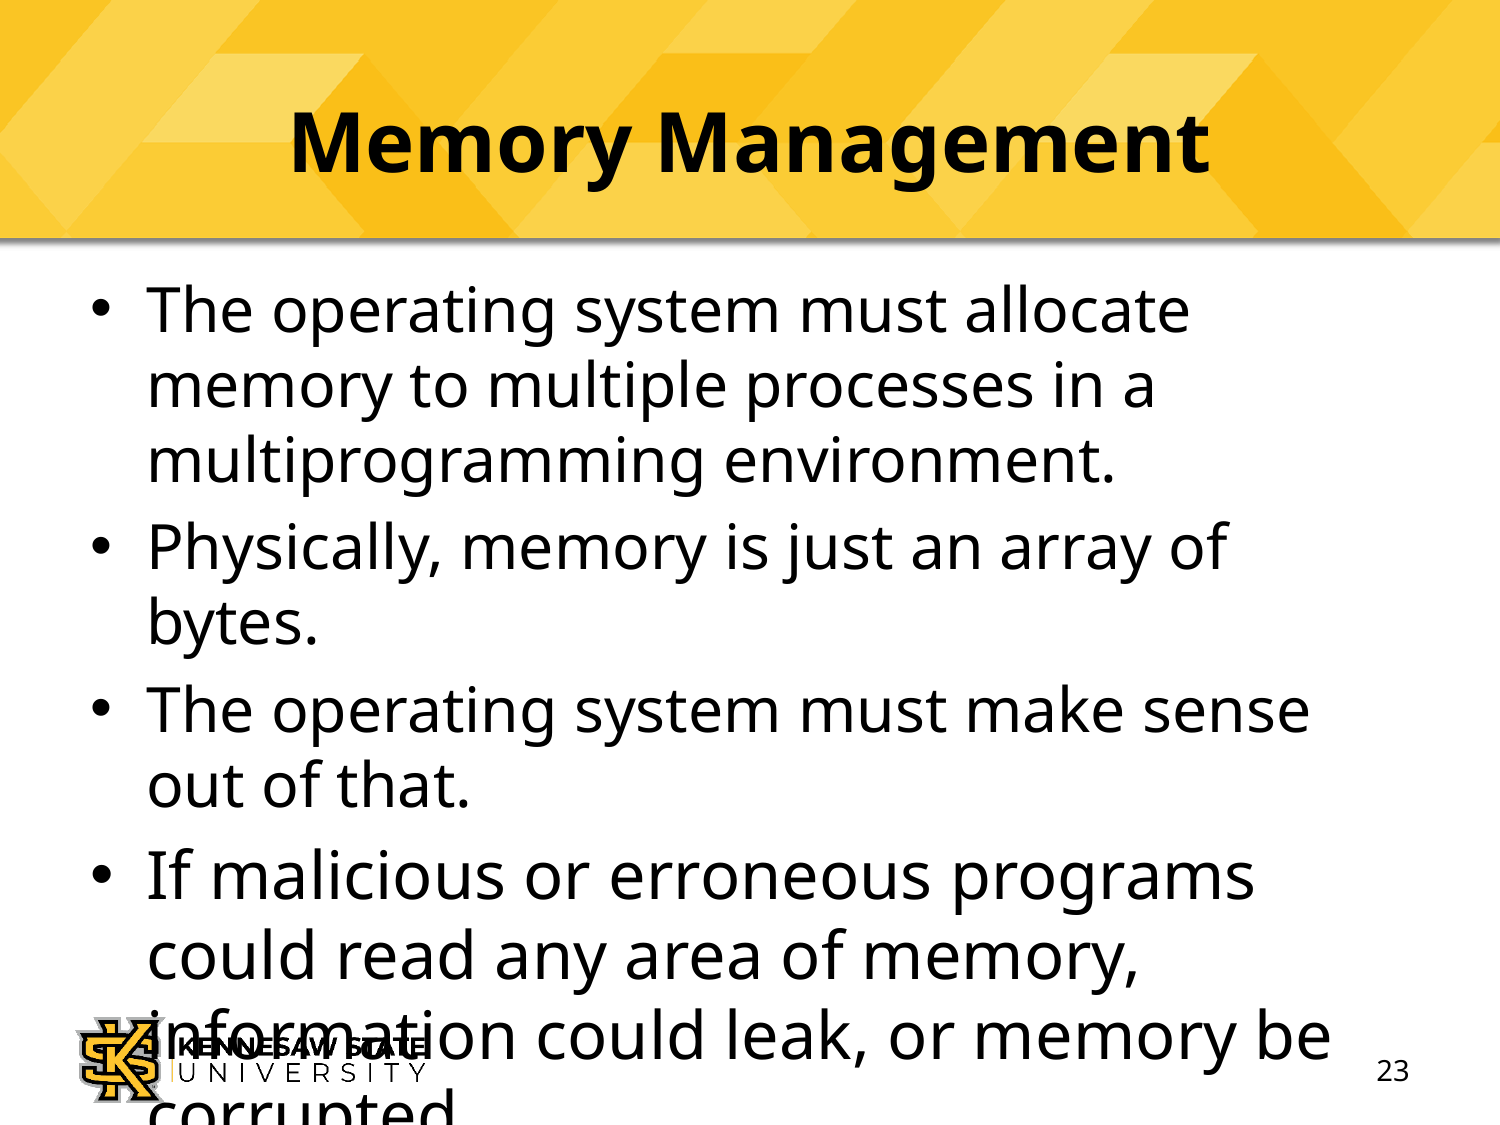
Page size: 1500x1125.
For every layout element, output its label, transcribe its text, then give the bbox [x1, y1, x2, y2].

list The operating system must allocate memory to multiple processes in a multiprogramming environment. Physically, memory is just an array of bytes. The operating system must make sense out of that. If malicious or erroneous programs could read any area of memory, information could leak, or memory be corrupted. [75, 262, 1425, 1005]
picture [0, 0, 1500, 251]
picture [75, 1017, 425, 1103]
slide_number 23 [1074, 1042, 1425, 1103]
title Memory Management [75, 45, 1425, 233]
